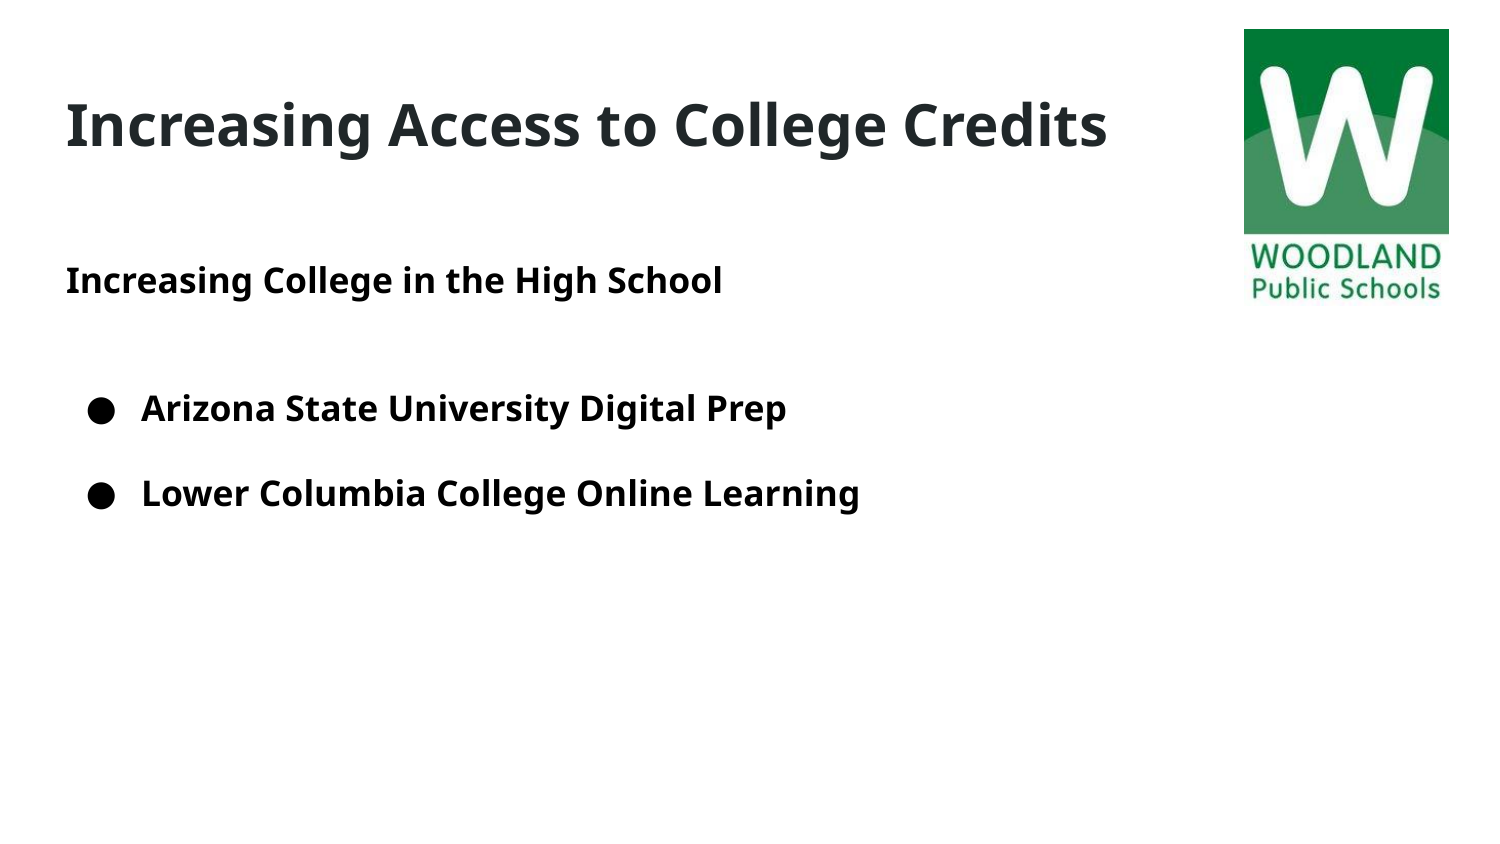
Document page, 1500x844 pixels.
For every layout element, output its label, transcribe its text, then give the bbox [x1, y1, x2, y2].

title Increasing Access to College Credits [51, 72, 1238, 167]
picture [1243, 28, 1450, 306]
list Increasing College in the High School Arizona State University Digital Prep Lower Columbia College Online Learning [51, 243, 1213, 804]
